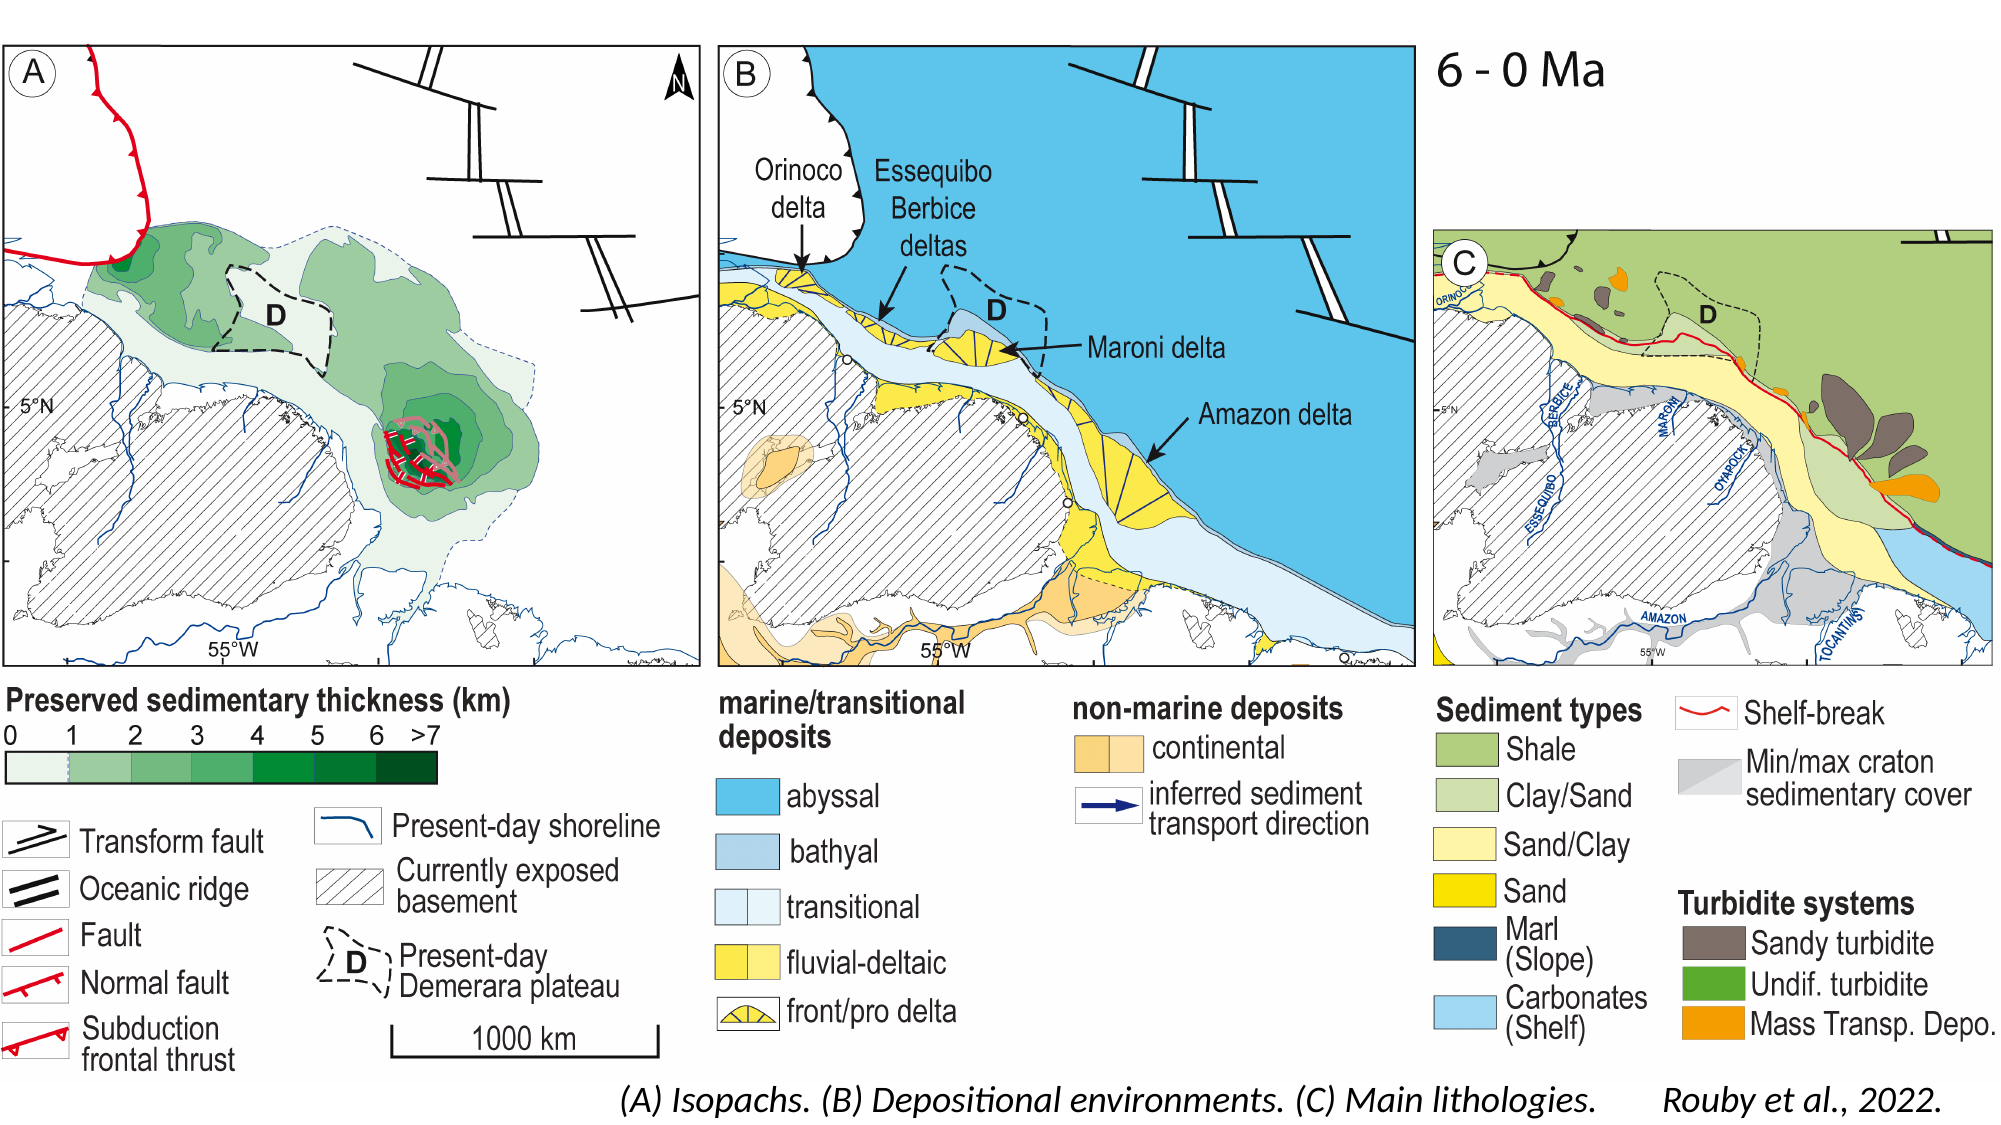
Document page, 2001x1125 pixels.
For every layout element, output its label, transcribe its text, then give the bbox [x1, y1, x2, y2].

picture [0, 42, 2000, 1083]
text_box (A) Isopachs. (B) Depositional environments. (C) Main lithologies. [603, 1083, 1396, 1125]
text_box Rouby et al., 2022. [1396, 1083, 1959, 1125]
